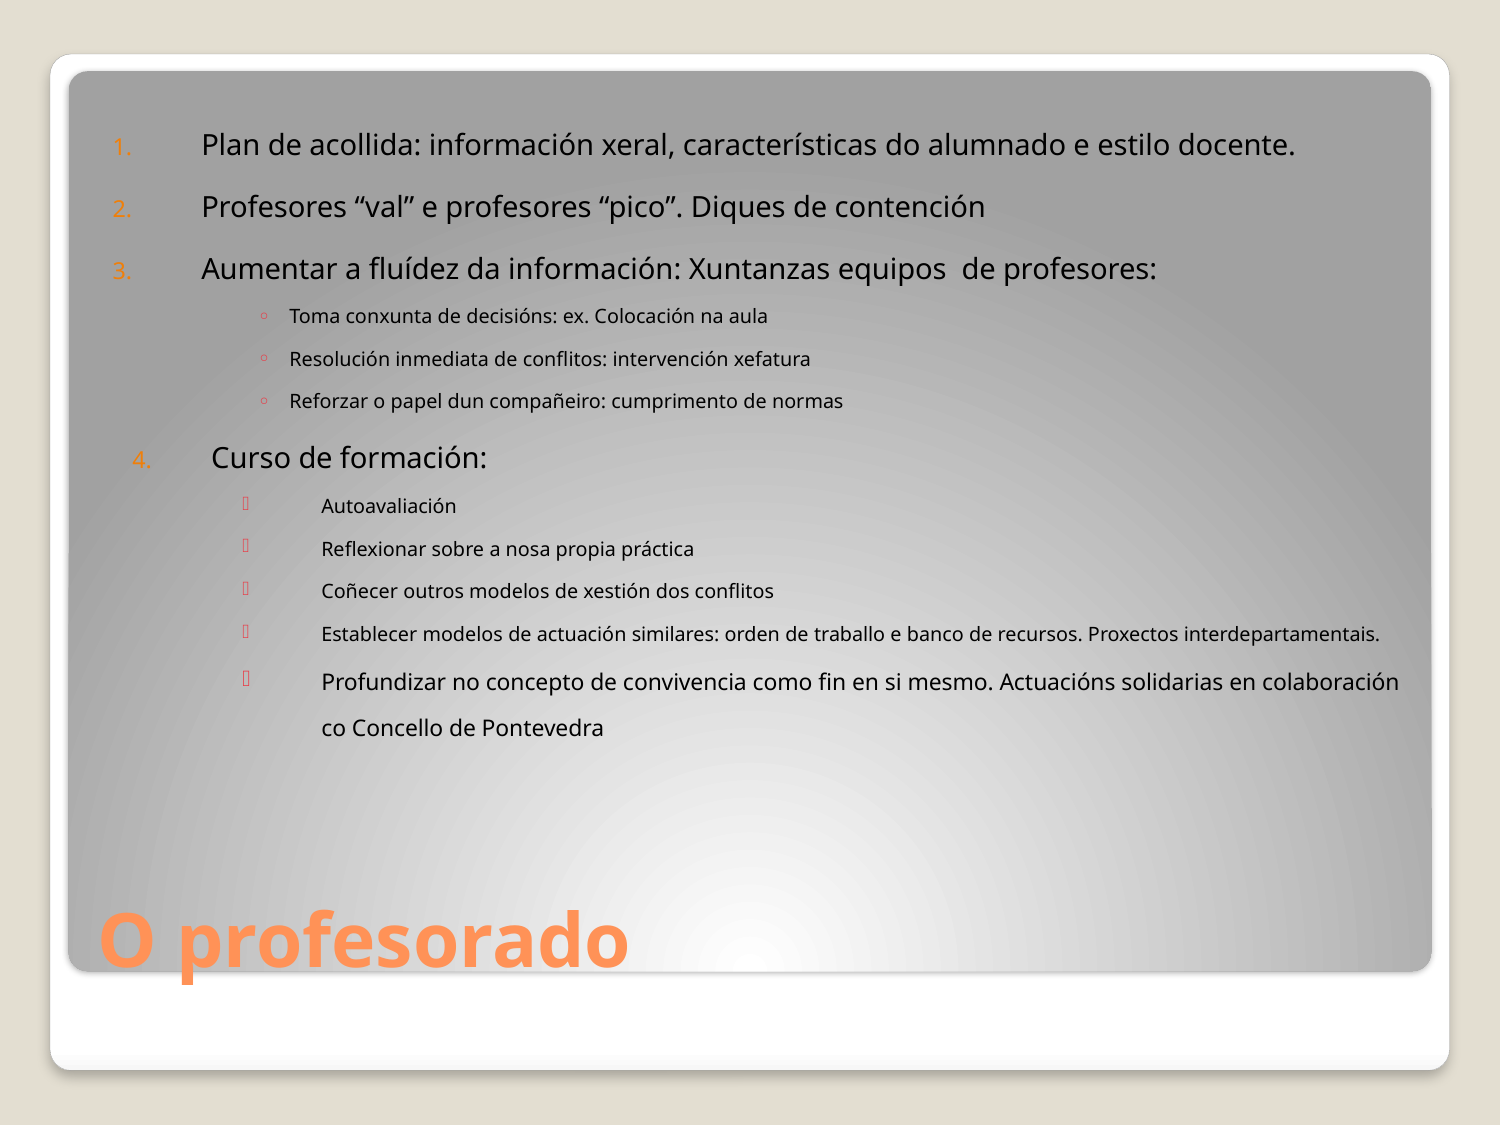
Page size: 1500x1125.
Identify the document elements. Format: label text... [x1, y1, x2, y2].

list Plan de acollida: información xeral, características do alumnado e estilo docente. Profesores “val” e profesores “pico”. Diques de contención Aumentar a fluídez da información: Xuntanzas equipos de profesores: Toma conxunta de decisións: ex. Colocación na aula Resolución inmediata de conflitos: intervención xefatura Reforzar o papel dun compañeiro: cumprimento de normas Curso de formación: Autoavaliación Reflexionar sobre a nosa propia práctica Coñecer outros modelos de xestión dos conflitos Establecer modelos de actuación similares: orden de traballo e banco de recursos. Proxectos interdepartamentais. Profundizar no concepto de convivencia como fin en si mesmo. Actuacións solidarias en colaboración co Concello de Pontevedra [82, 86, 1425, 774]
title O profesorado [82, 817, 1425, 990]
